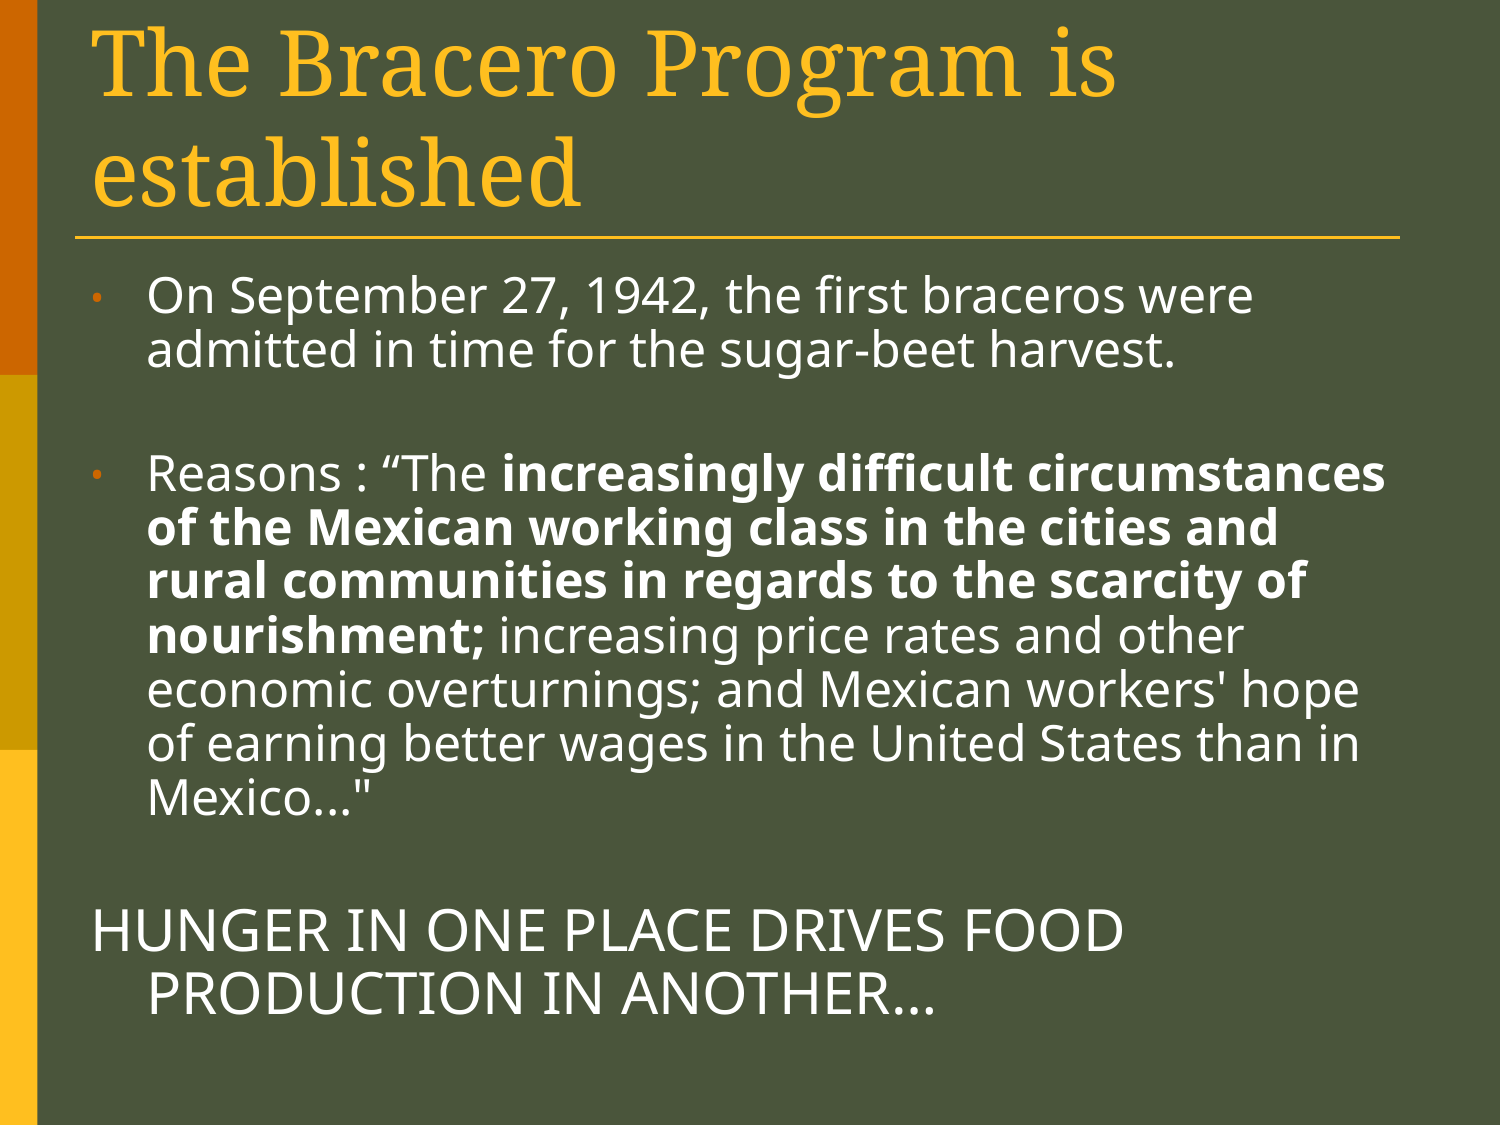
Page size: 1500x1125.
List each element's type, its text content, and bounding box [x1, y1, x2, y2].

title The Bracero Program is established [75, 45, 1425, 233]
list On September 27, 1942, the first braceros were admitted in time for the sugar-beet harvest. Reasons : “The increasingly difficult circumstances of the Mexican working class in the cities and rural communities in regards to the scarcity of nourishment; increasing price rates and other economic overturnings; and Mexican workers' hope of earning better wages in the United States than in Mexico..." HUNGER IN ONE PLACE DRIVES FOOD PRODUCTION IN ANOTHER… [75, 262, 1425, 1100]
